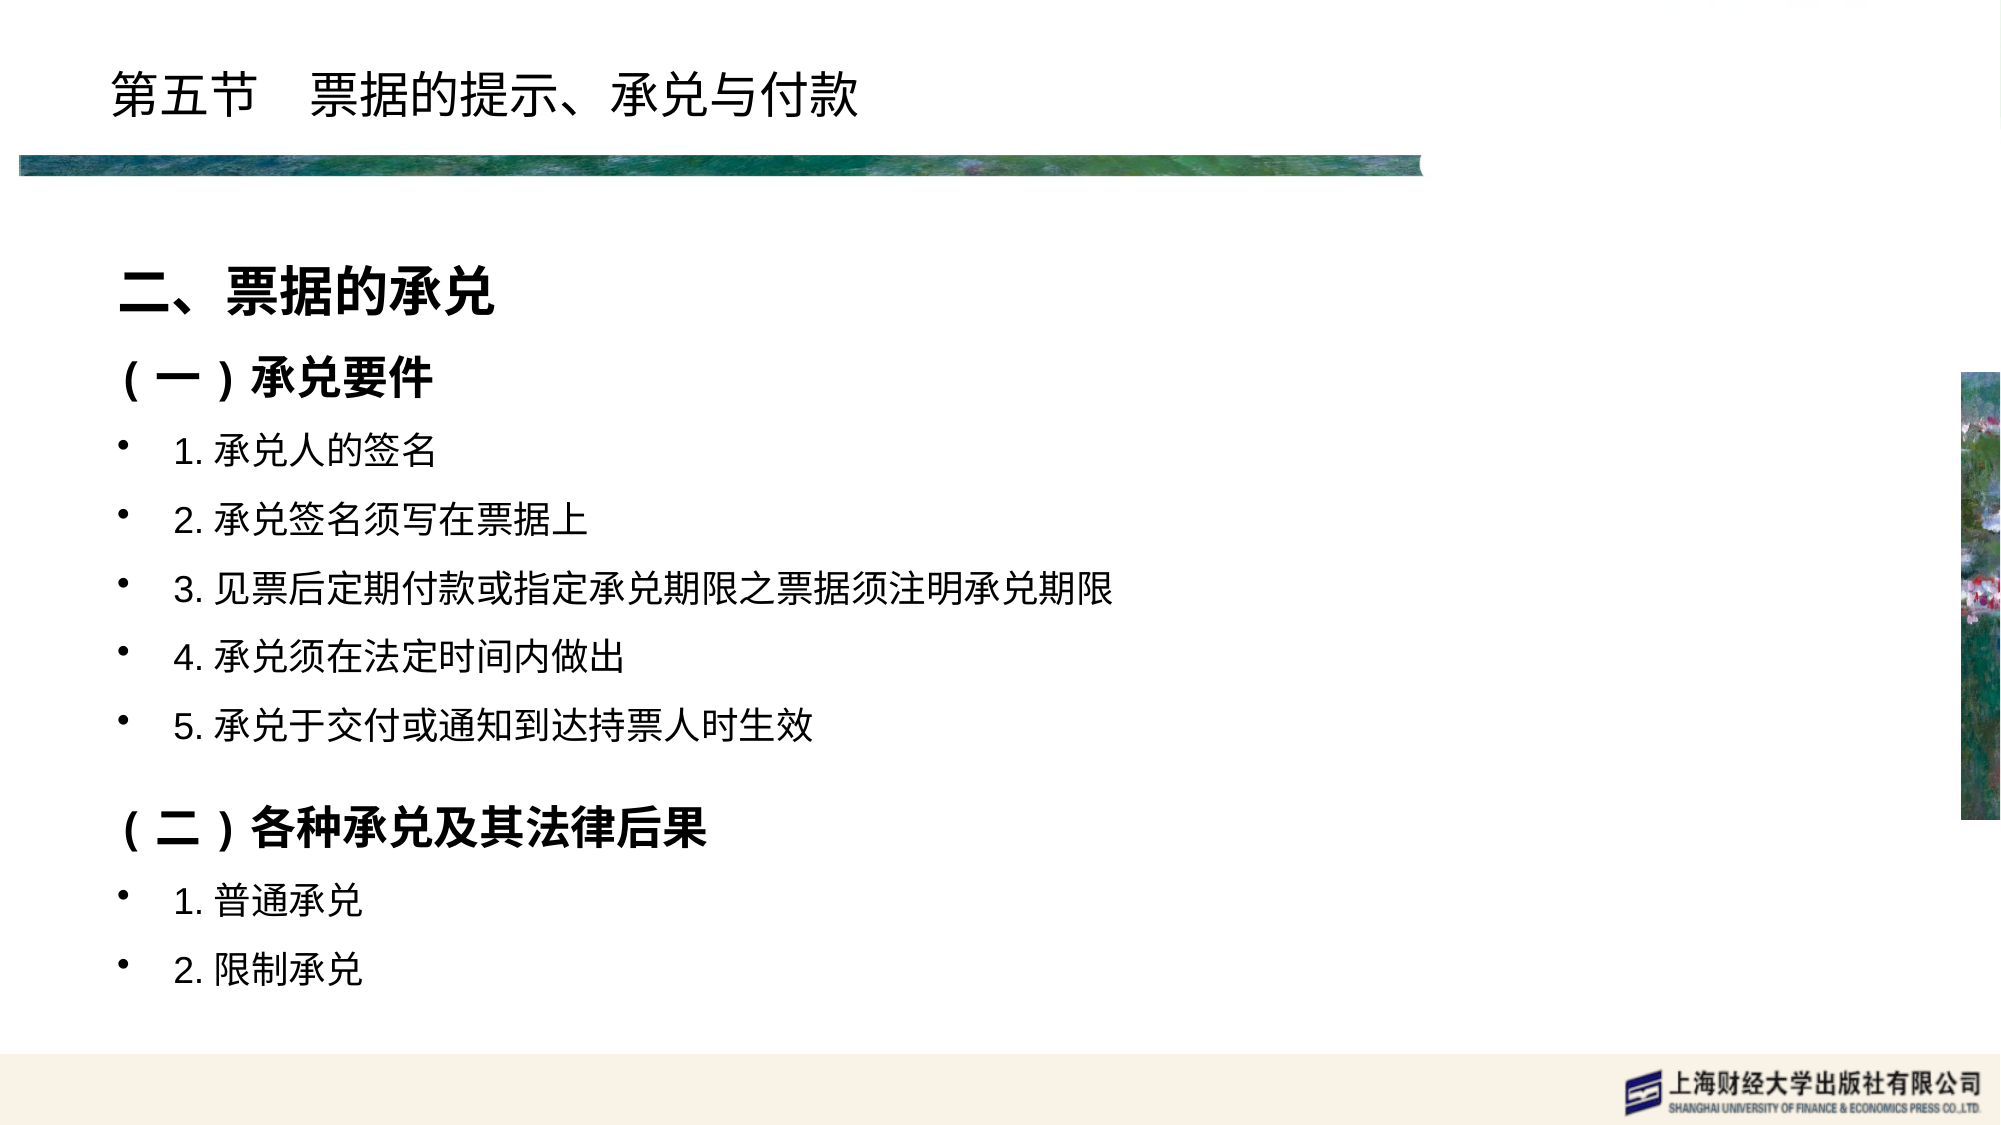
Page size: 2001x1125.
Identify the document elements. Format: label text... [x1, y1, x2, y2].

picture [0, 0, 2001, 1125]
title 第五节 票据的提示、承兑与付款 [94, 42, 1451, 146]
list 二、票据的承兑 (一)承兑要件 1.承兑人的签名 2.承兑签名须写在票据上 3.见票后定期付款或指定承兑期限之票据须注明承兑期限 4.承兑须在法定时间内做出 5.承兑于交付或通知到达持票人时生效 (二)各种承兑及其法律后果 1.普通承兑 2.限制承兑 [102, 233, 1898, 1032]
